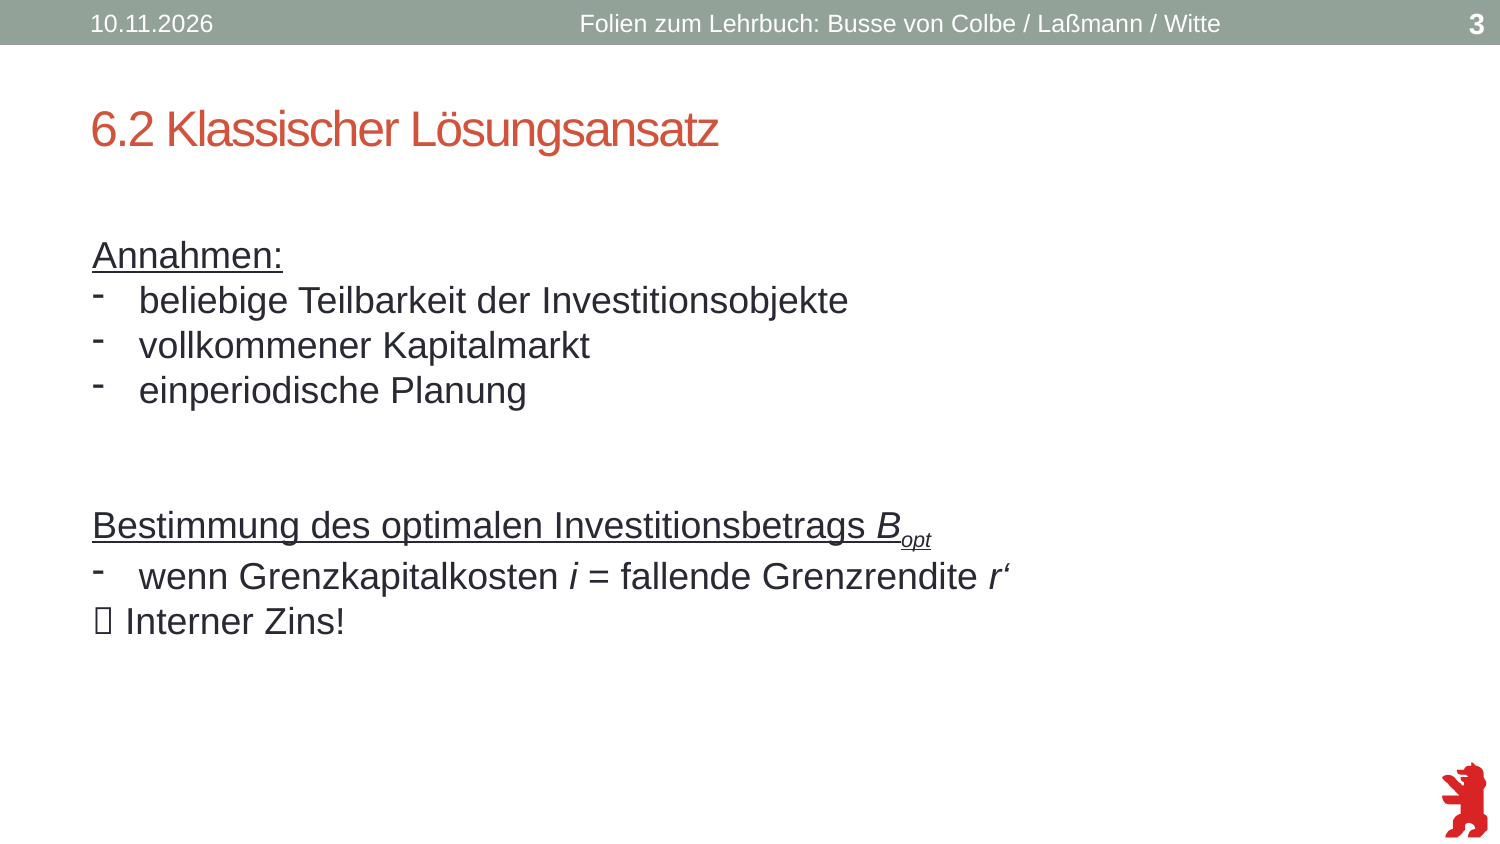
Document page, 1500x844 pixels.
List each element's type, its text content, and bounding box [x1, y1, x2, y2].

footer Folien zum Lehrbuch: Busse von Colbe / Laßmann / Witte [562, 2, 1238, 43]
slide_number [75, 2, 550, 43]
picture [1434, 760, 1500, 844]
text_box Annahmen: beliebige Teilbarkeit der Investitionsobjekte vollkommener Kapitalmarkt einperiodische Planung Bestimmung des optimalen Investitionsbetrags Bopt wenn Grenzkapitalkosten i = fallende Grenzrendite r‘  Interner Zins! [77, 223, 1035, 650]
slide_number 3 [1325, 2, 1500, 43]
title 6.2 Klassischer Lösungsansatz [75, 65, 1425, 188]
